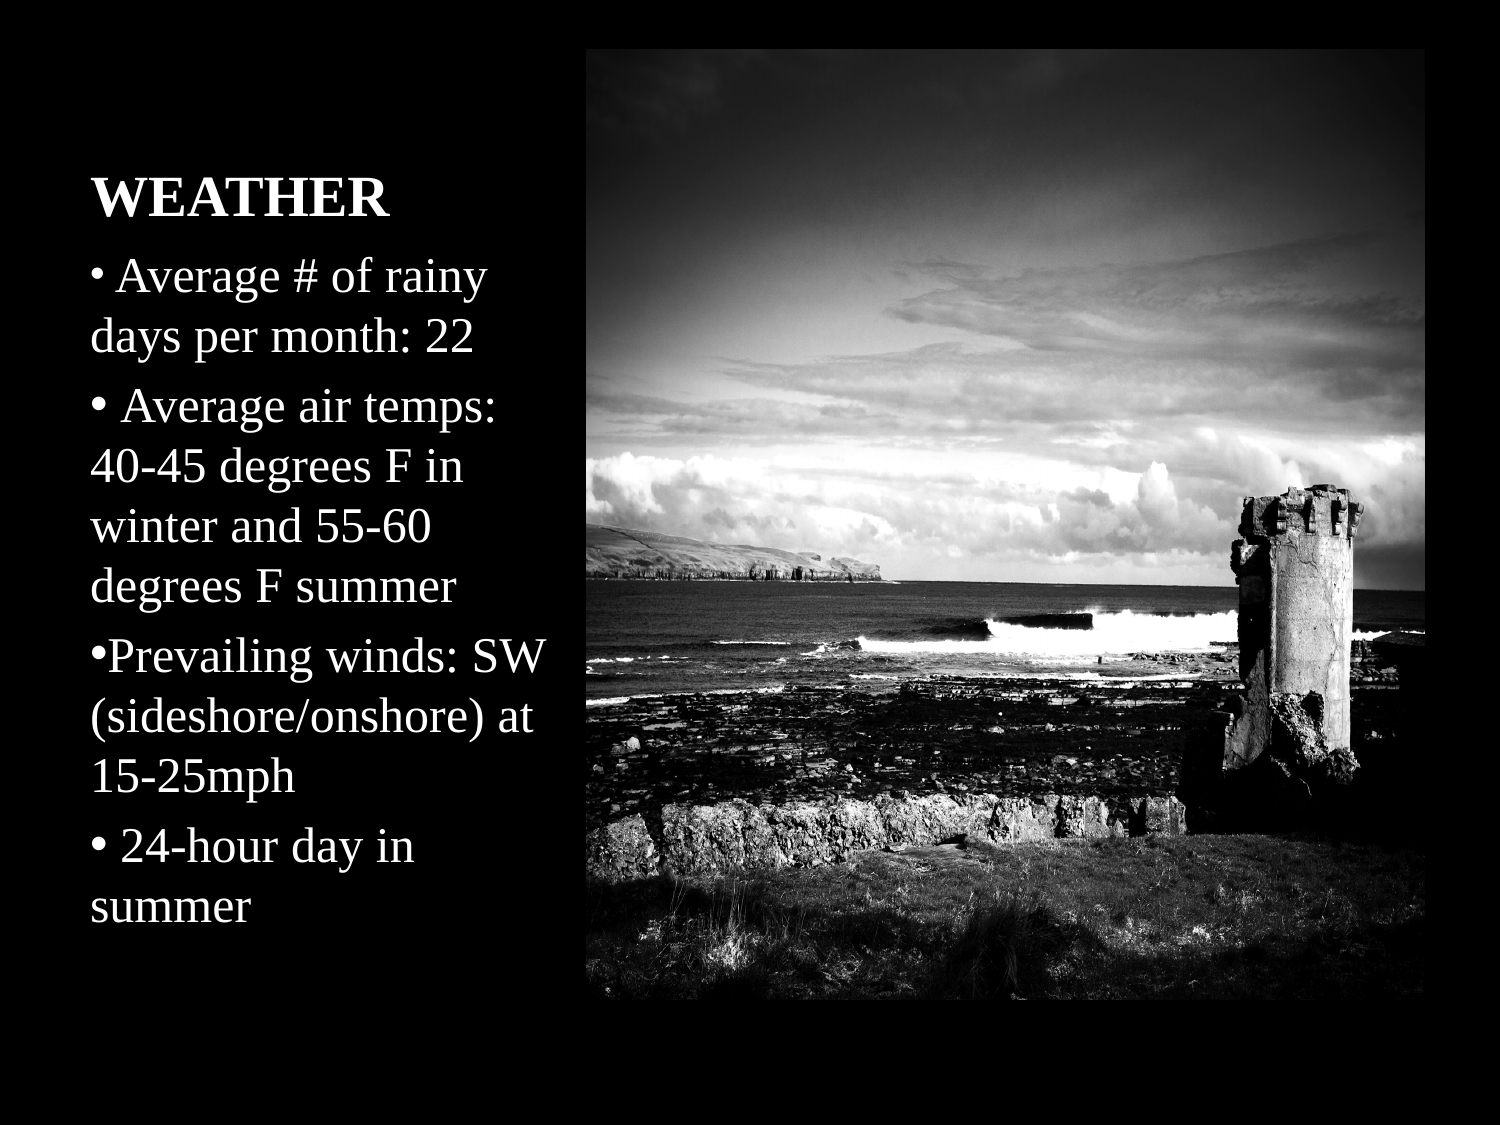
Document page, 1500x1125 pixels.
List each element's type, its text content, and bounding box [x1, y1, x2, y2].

title WEATHER [75, 44, 569, 235]
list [586, 49, 1426, 1001]
list Average # of rainy days per month: 22 Average air temps: 40-45 degrees F in winter and 55-60 degrees F summer Prevailing winds: SW (sideshore/onshore) at 15-25mph 24-hour day in summer [75, 235, 569, 1000]
